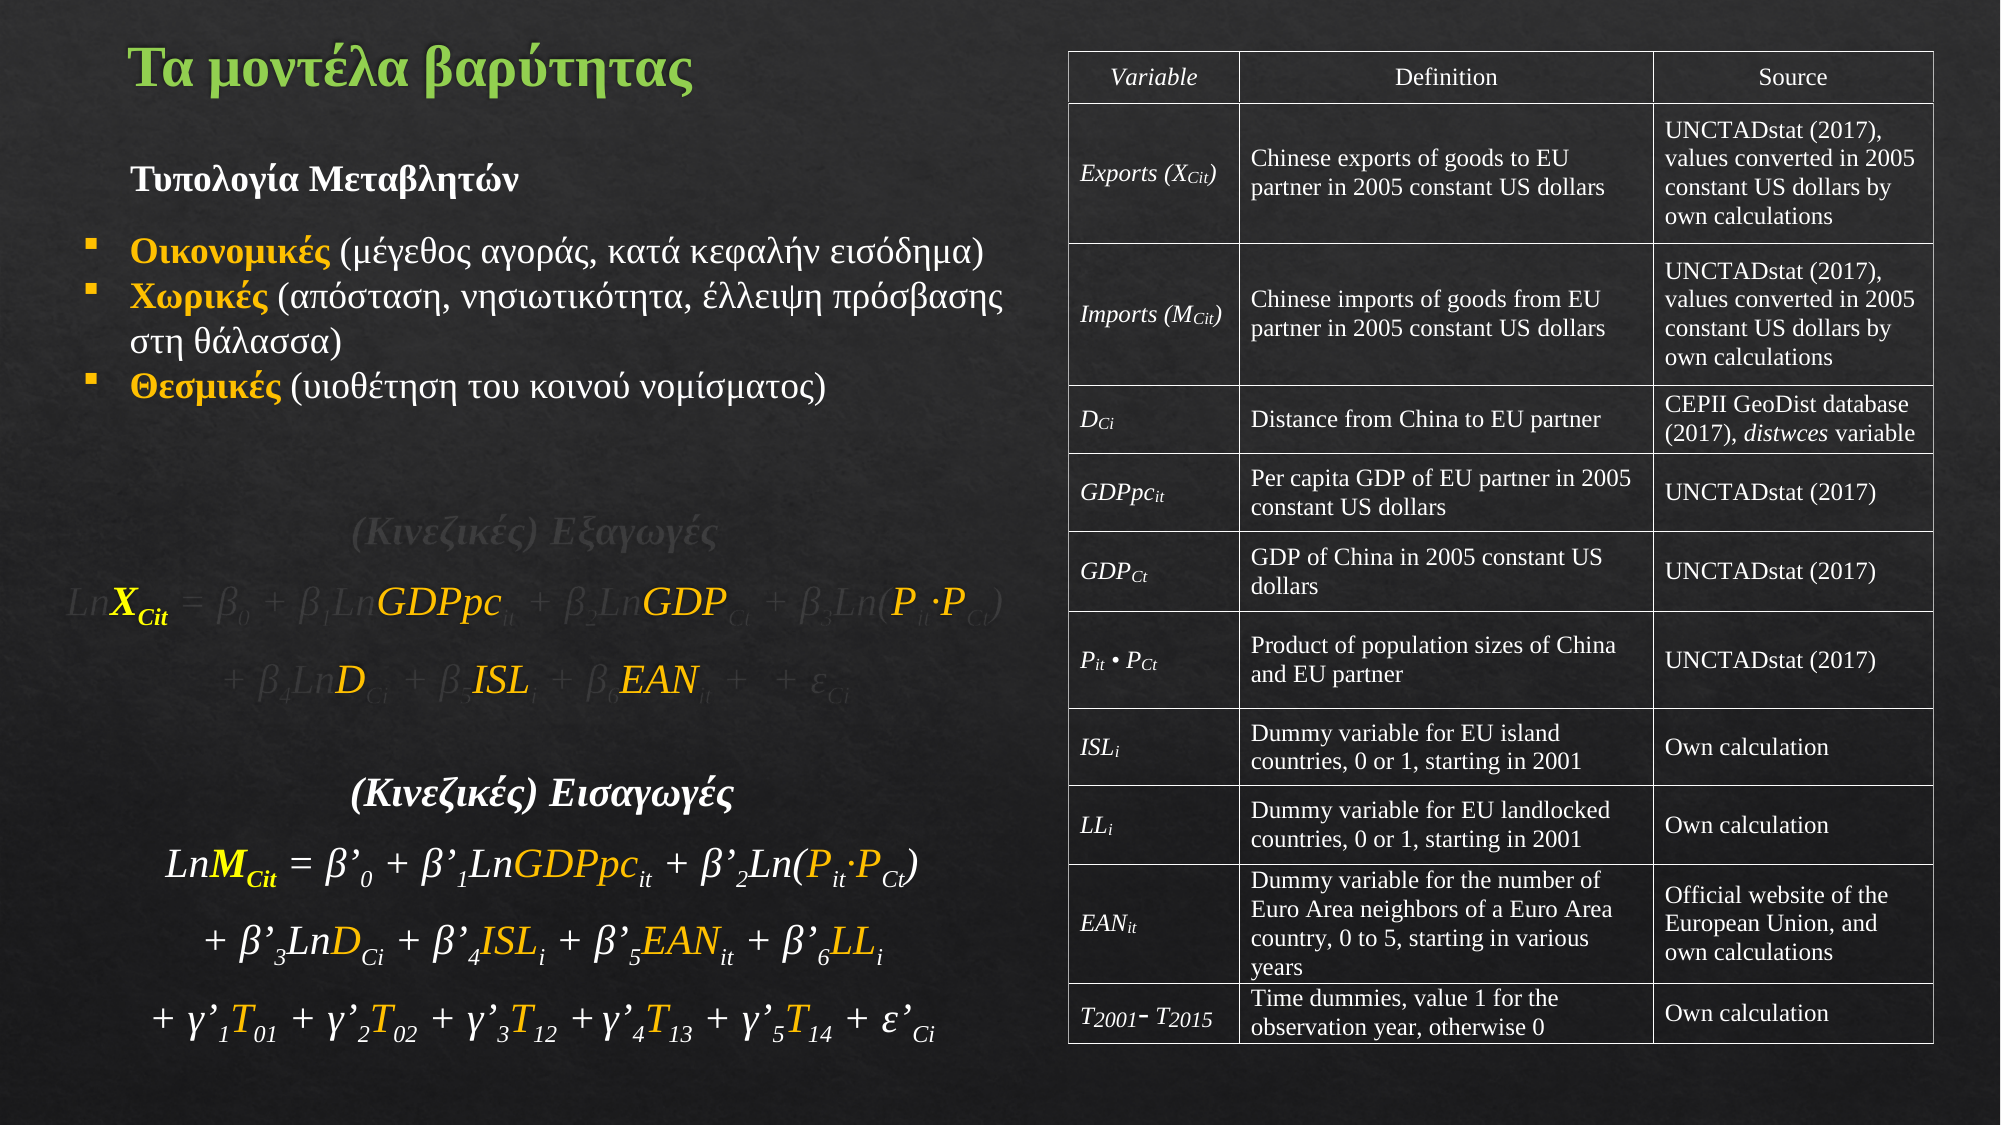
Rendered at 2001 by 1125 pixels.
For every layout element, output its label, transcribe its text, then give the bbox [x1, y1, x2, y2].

picture [1068, 51, 1934, 1090]
text_box (Κινεζικές) Εισαγωγές LnMCit = β’0 + β’1LnGDPpcit + β’2Ln(Pit·PCt) + β’3LnDCi + β’4ISLi + β’5EANit + β’6LLi + γ’1T01 + γ’2T02 + γ’3T12 + γ’4T13 + γ’5T14 + ε’Ci [54, 754, 1030, 1055]
title Τα μοντέλα βαρύτητας [112, 31, 865, 106]
text_box Τυπολογία Μεταβλητών Οικονομικές (μέγεθος αγοράς, κατά κεφαλήν εισόδημα) Χωρικές (απόσταση, νησιωτικότητα, έλλειψη πρόσβασης στη θάλασσα) Θεσμικές (υιοθέτηση του κοινού νομίσματος) [68, 146, 1030, 414]
